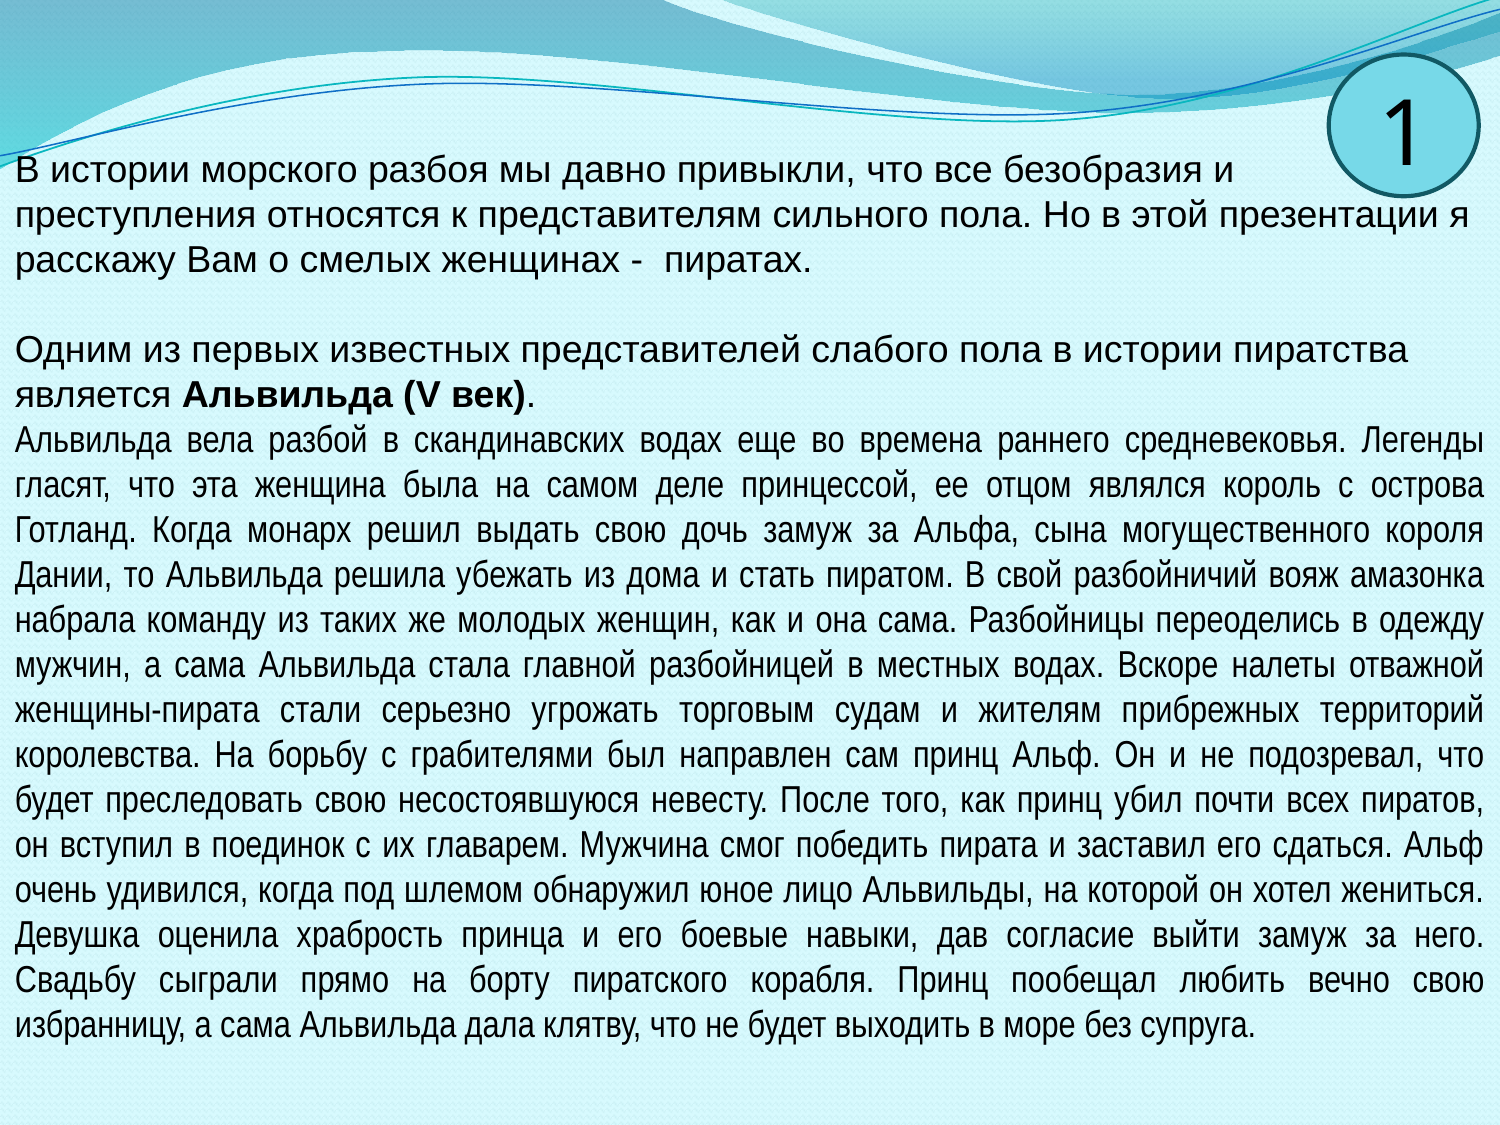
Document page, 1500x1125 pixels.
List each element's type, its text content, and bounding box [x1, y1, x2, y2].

text_box [1326, 52, 1481, 137]
text_box В истории морского разбоя мы давно привыкли, что все безобразия и преступления относятся к представителям сильного пола. Но в этой презентации я расскажу Вам о смелых женщинах - пиратах. Одним из первых известных представителей слабого пола в истории пиратства является Альвильда (V век). Альвильда вела разбой в скандинавских водах еще во времена раннего средневековья. Легенды гласят, что эта женщина была на самом деле принцессой, ее отцом являлся король с острова Готланд. Когда монарх решил выдать свою дочь замуж за Альфа, сына могущественного короля Дании, то Альвильда решила убежать из дома и стать пиратом. В свой разбойничий вояж амазонка набрала команду из таких же молодых женщин, как и она сама. Разбойницы переоделись в одежду мужчин, а сама Альвильда стала главной разбойницей в местных водах. Вскоре налеты отважной женщины-пирата стали серьезно угрожать торговым судам и жителям прибрежных территорий королевства. На борьбу с грабителями был направлен сам принц Альф. Он и не подозревал, что будет преследовать свою несостоявшуюся невесту. После того, как принц убил почти всех пиратов, он вступил в поединок с их главарем. Мужчина смог победить пирата и заставил его сдаться. Альф очень удивился, когда под шлемом обнаружил юное лицо Альвильды, на которой он хотел жениться. Девушка оценила храбрость принца и его боевые навыки, дав согласие выйти замуж за него. Свадьбу сыграли прямо на борту пиратского корабля. Принц пообещал любить вечно свою избранницу, а сама Альвильда дала клятву, что не будет выходить в море без супруга. [0, 137, 1500, 1125]
text_box 1 [1364, 66, 1447, 191]
